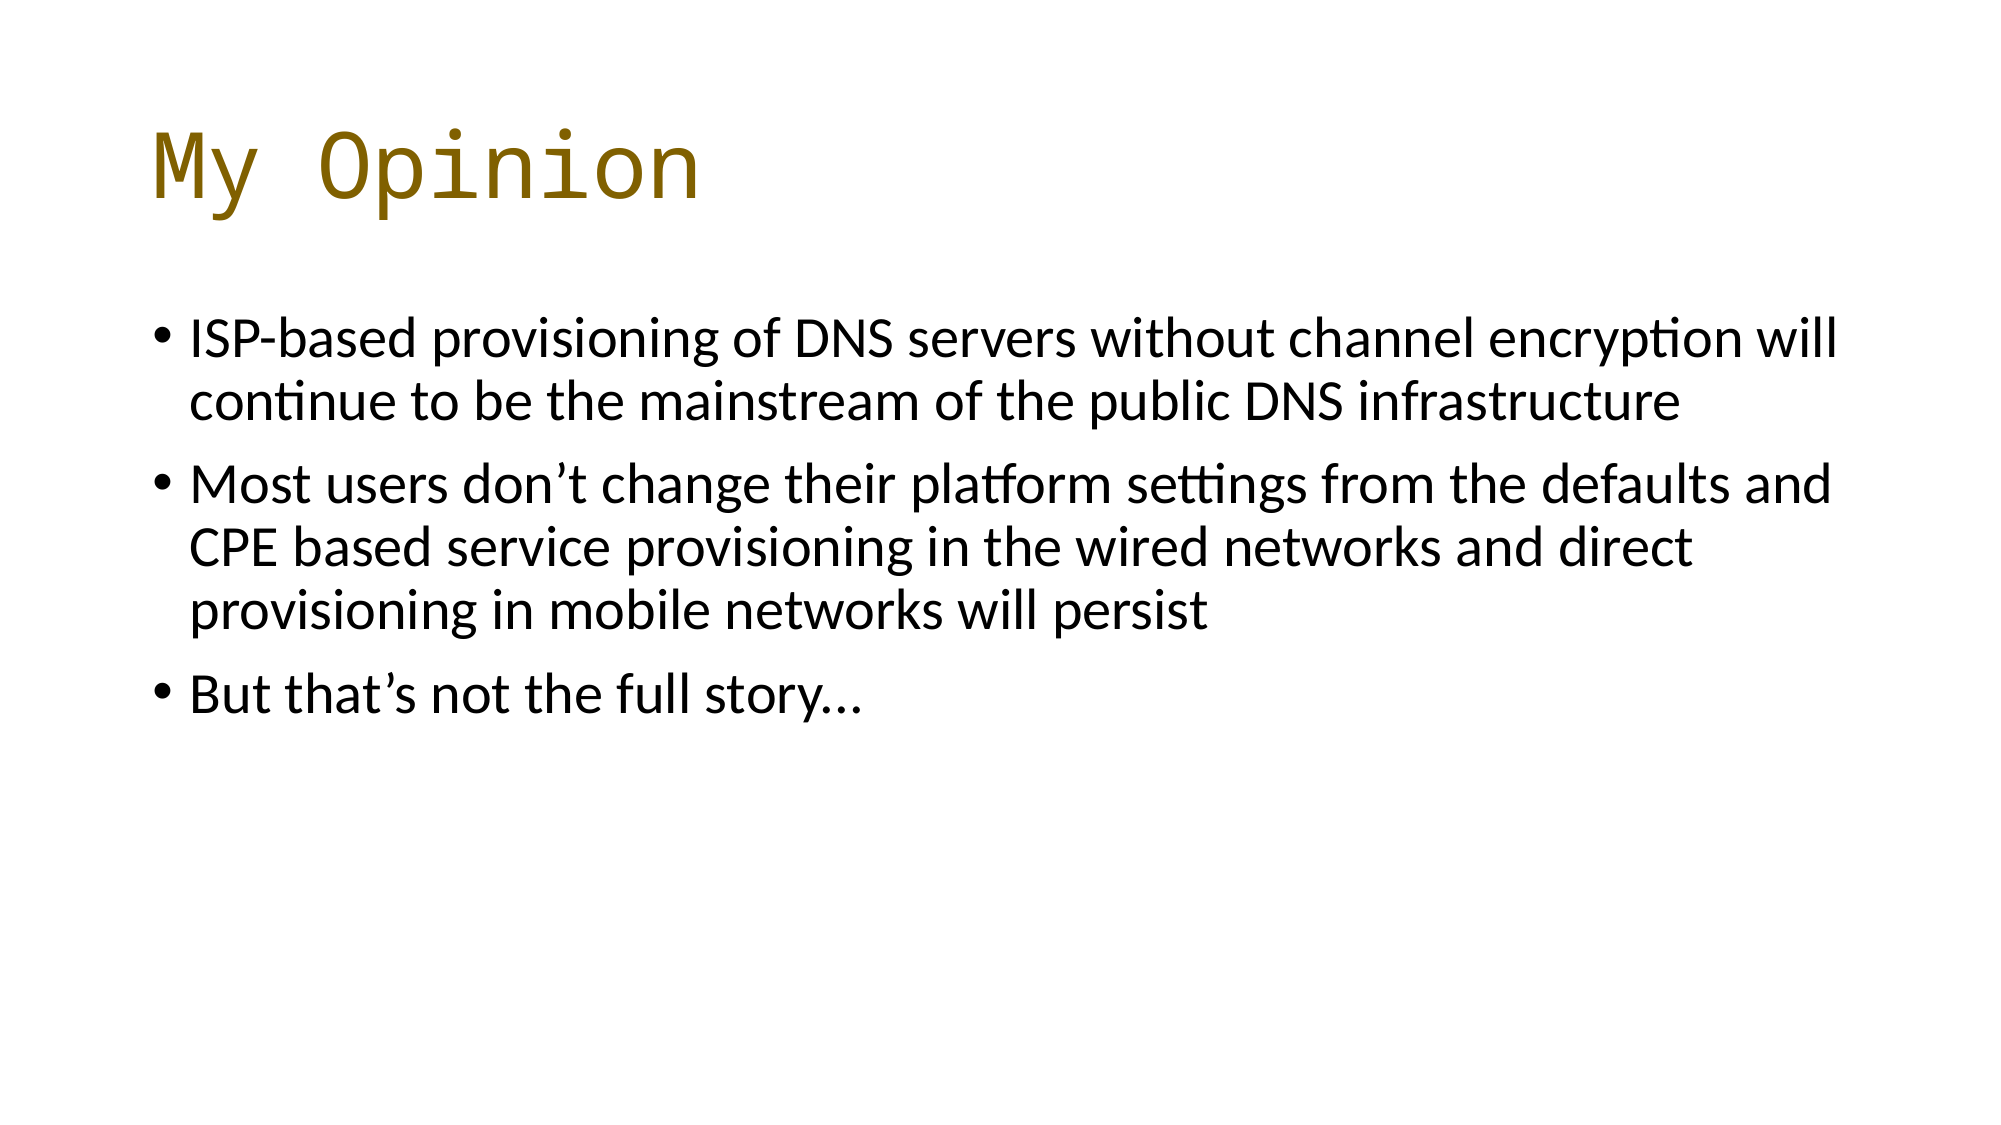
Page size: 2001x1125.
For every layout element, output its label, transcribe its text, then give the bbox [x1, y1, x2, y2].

list ISP-based provisioning of DNS servers without channel encryption will continue to be the mainstream of the public DNS infrastructure Most users don’t change their platform settings from the defaults and CPE based service provisioning in the wired networks and direct provisioning in mobile networks will persist But that’s not the full story... [137, 299, 1863, 1014]
title My Opinion [137, 59, 1863, 278]
